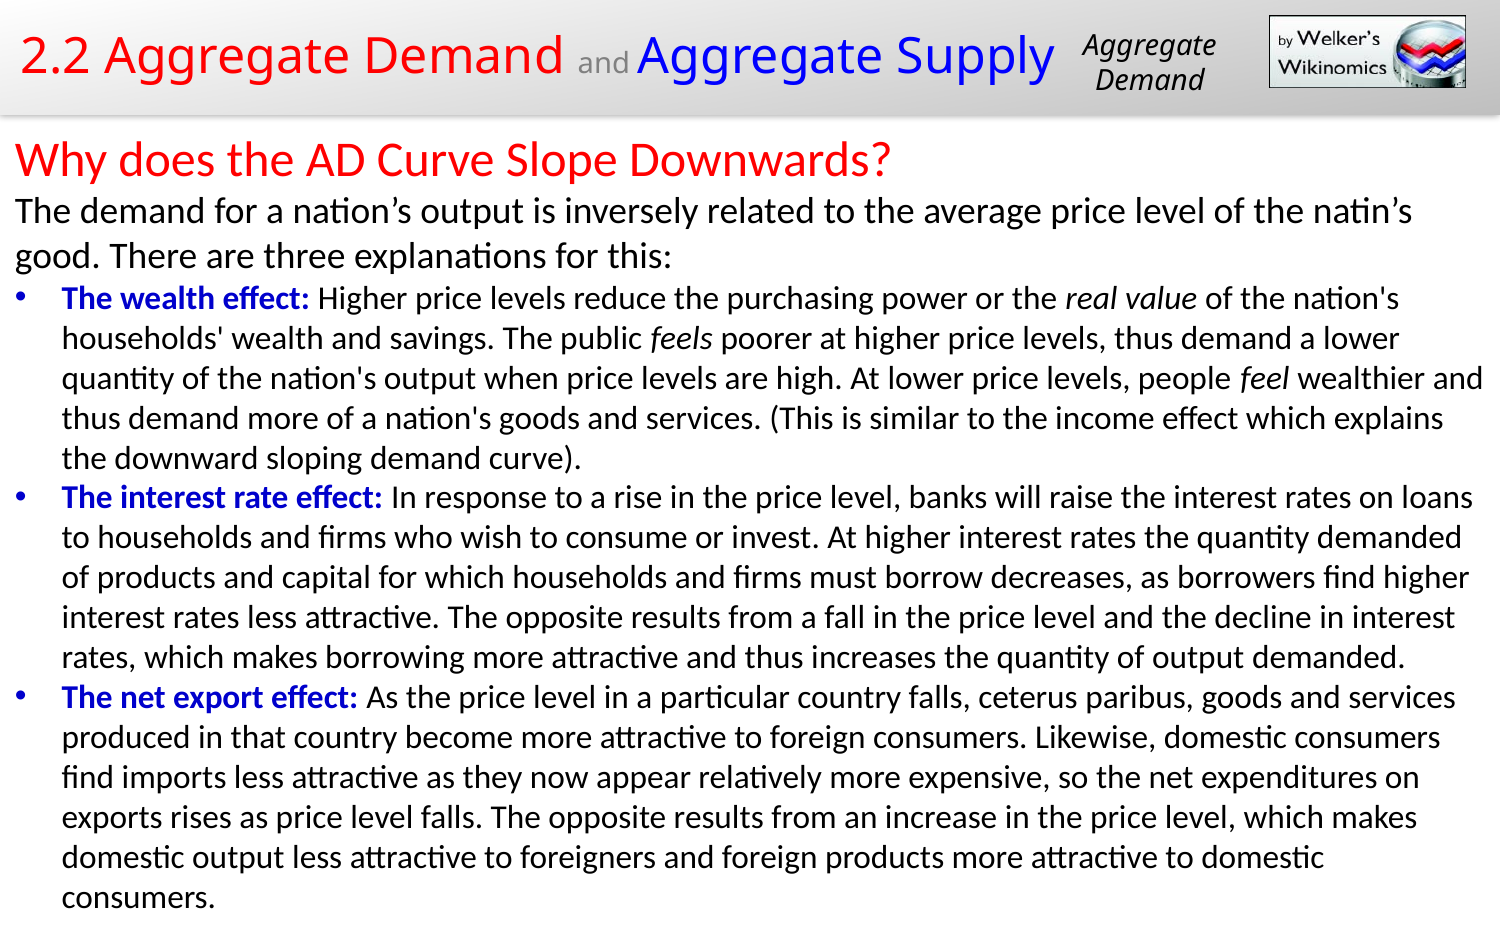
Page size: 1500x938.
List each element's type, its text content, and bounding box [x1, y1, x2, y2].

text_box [0, 0, 1500, 115]
text_box Why does the AD Curve Slope Downwards? The demand for a nation’s output is inversely related to the average price level of the natin’s good. There are three explanations for this: The wealth effect: Higher price levels reduce the purchasing power or the real value of the nation's households' wealth and savings. The public feels poorer at higher price levels, thus demand a lower quantity of the nation's output when price levels are high. At lower price levels, people feel wealthier and thus demand more of a nation's goods and services. (This is similar to the income effect which explains the downward sloping demand curve). The interest rate effect: In response to a rise in the price level, banks will raise the interest rates on loans to households and firms who wish to consume or invest. At higher interest rates the quantity demanded of products and capital for which households and firms must borrow decreases, as borrowers find higher interest rates less attractive. The opposite results from a fall in the price level and the decline in interest rates, which makes borrowing more attractive and thus increases the quantity of output demanded. The net export effect: As the price level in a particular country falls, ceterus paribus, goods and services produced in that country become more attractive to foreign consumers. Likewise, domestic consumers find imports less attractive as they now appear relatively more expensive, so the net expenditures on exports rises as price level falls. The opposite results from an increase in the price level, which makes domestic output less attractive to foreigners and foreign products more attractive to domestic consumers. [0, 123, 1500, 923]
